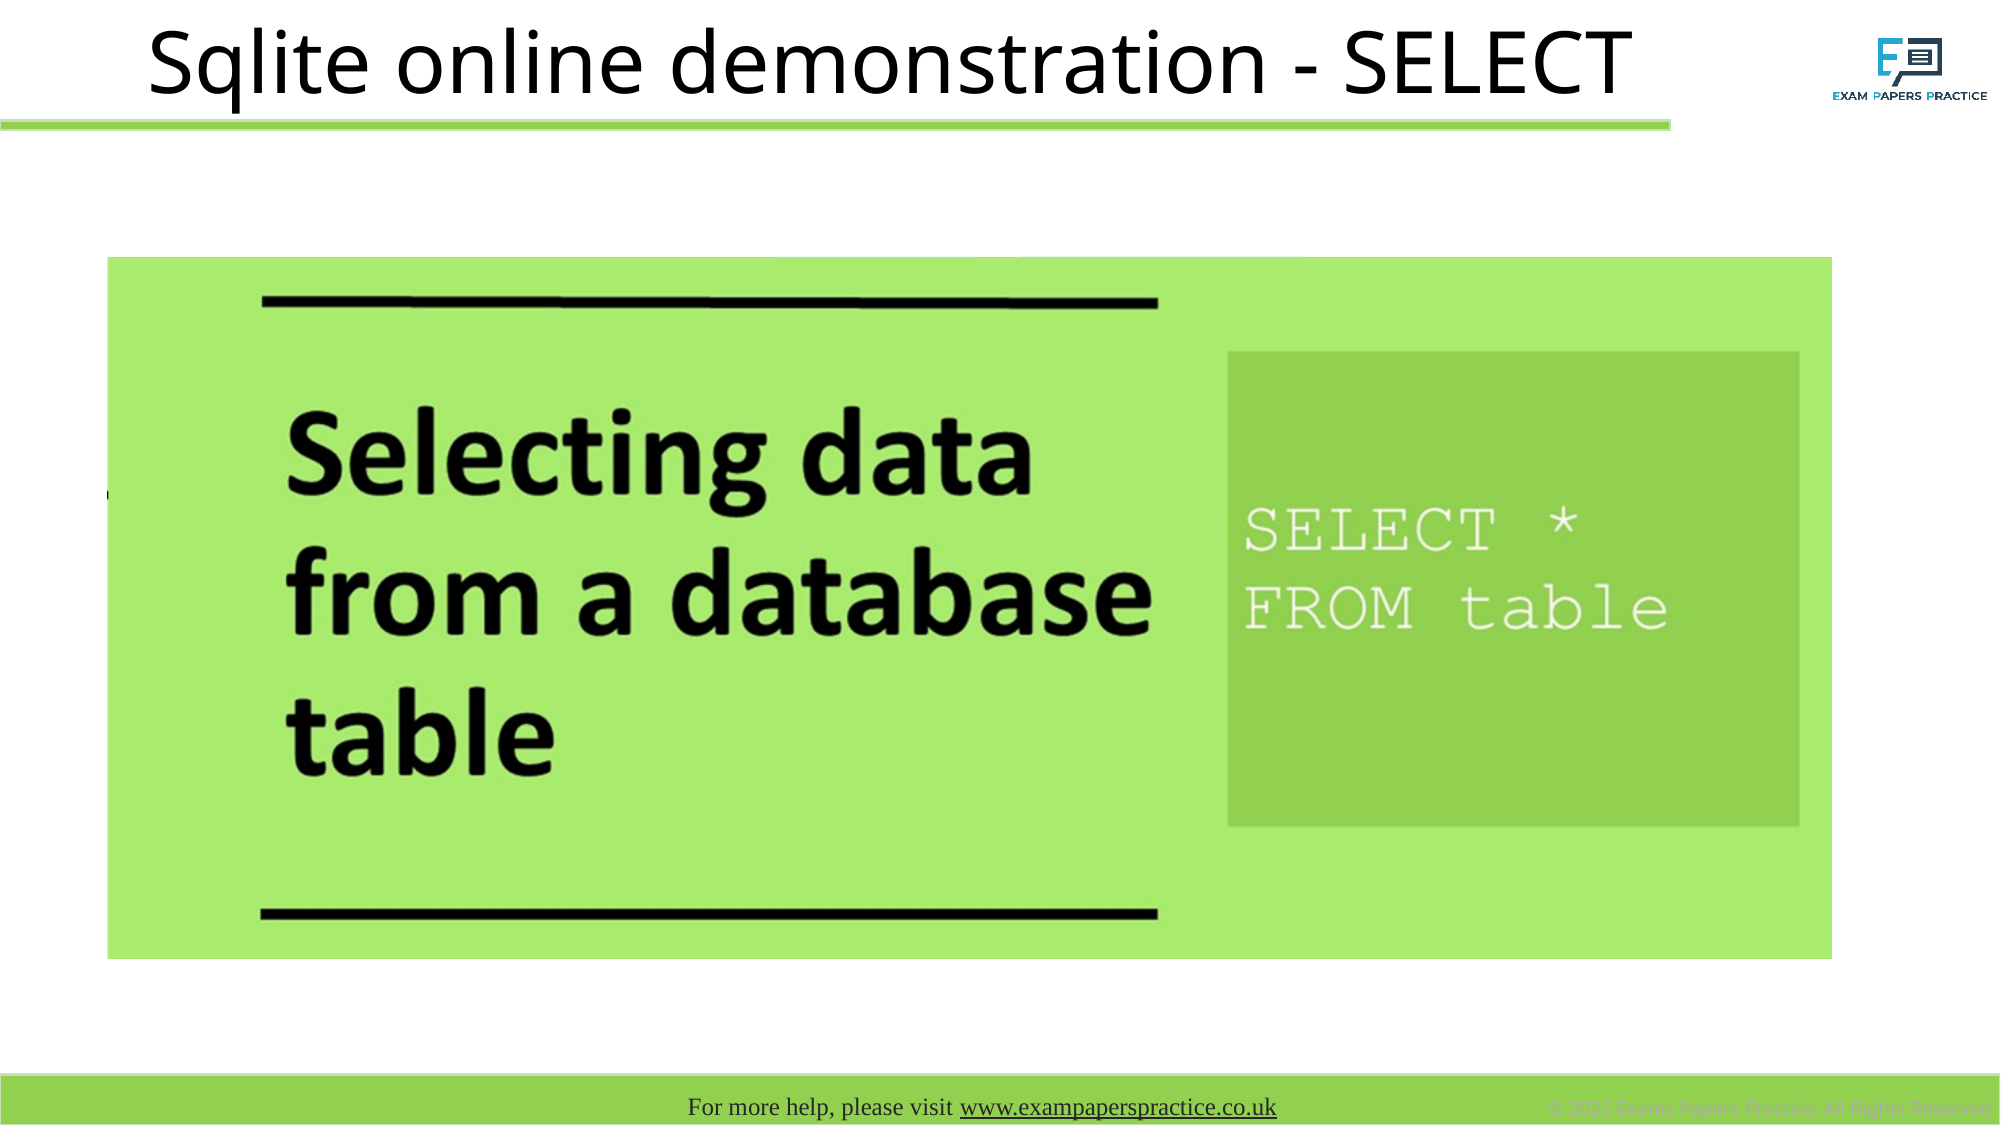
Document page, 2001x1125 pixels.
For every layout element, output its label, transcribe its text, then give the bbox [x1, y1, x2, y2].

title Sqlite online demonstration - SELECT [132, 11, 1858, 121]
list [106, 257, 1832, 959]
